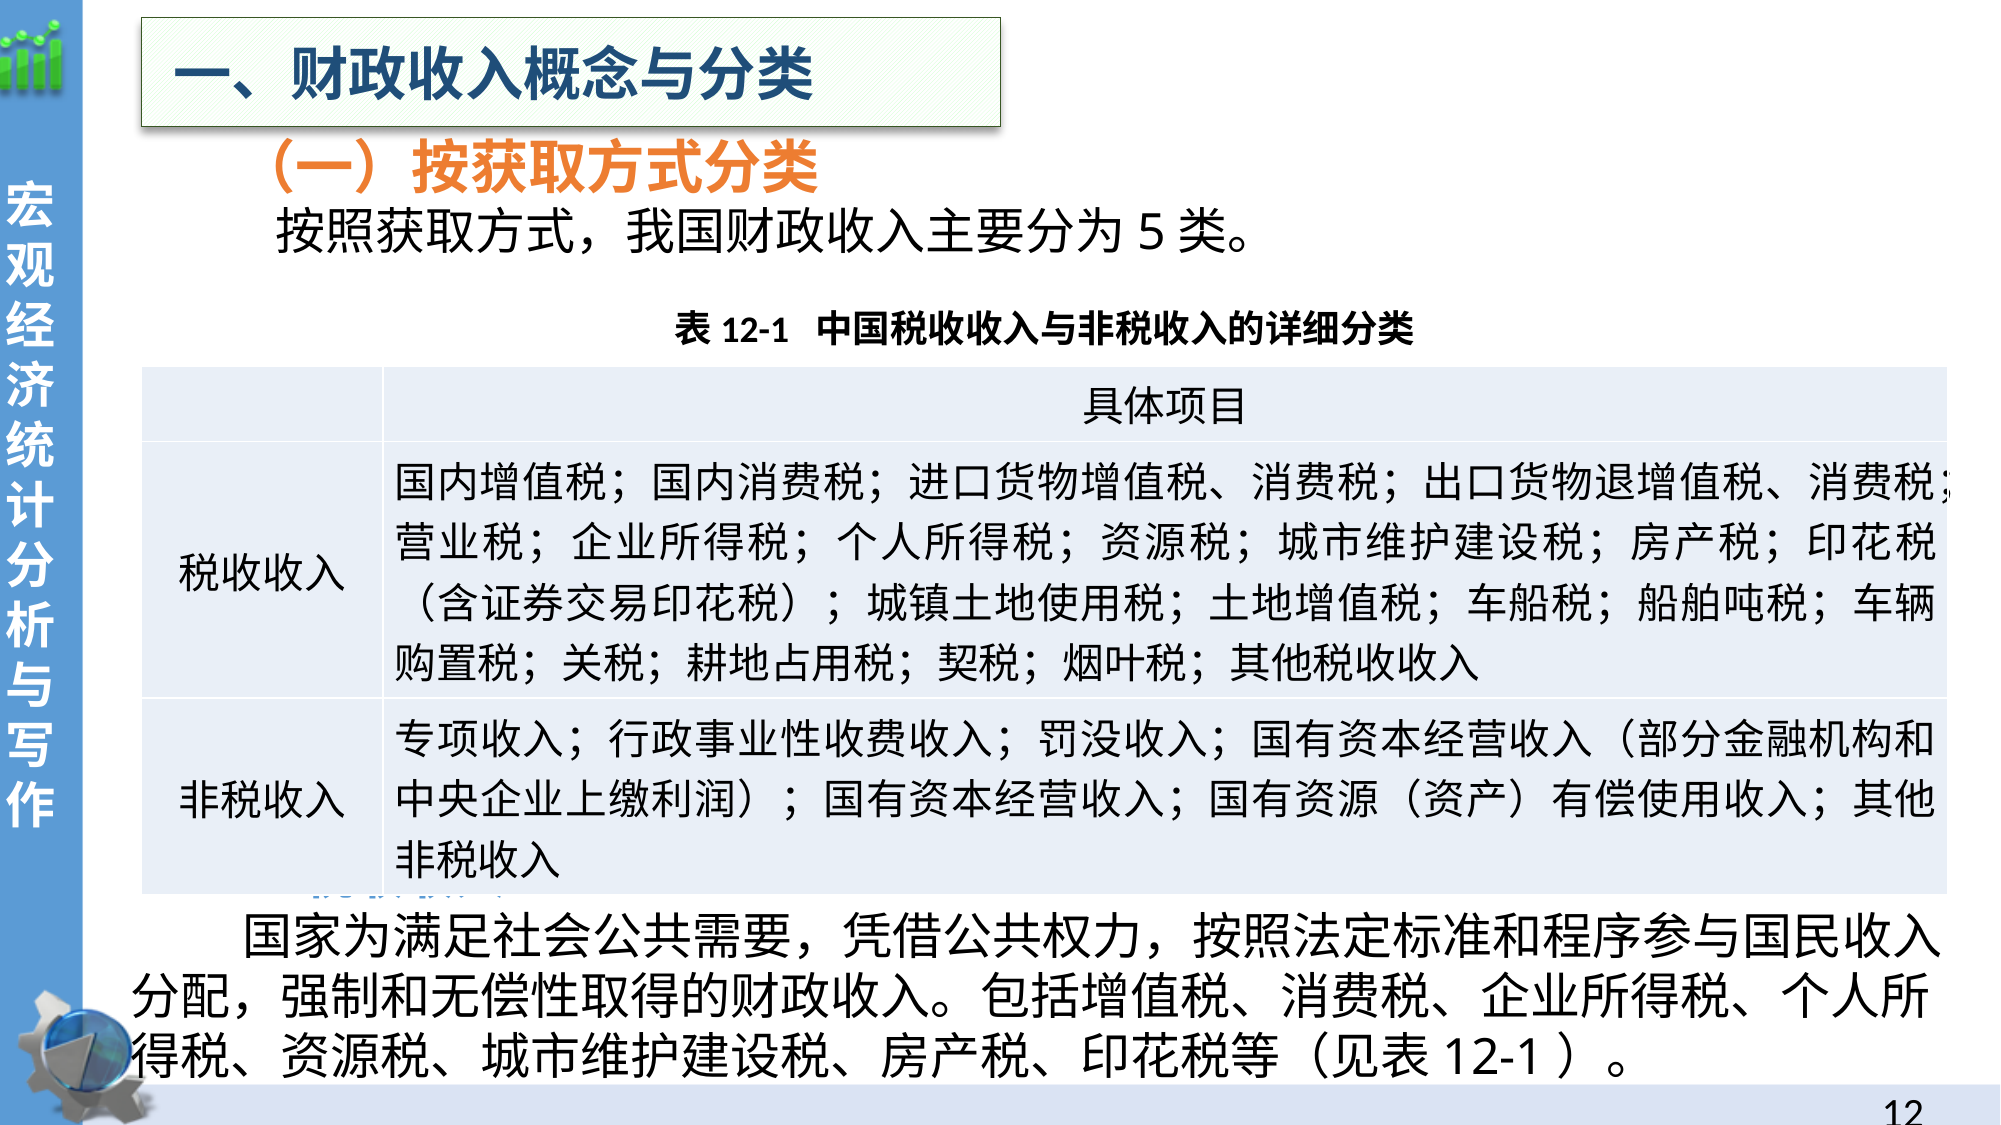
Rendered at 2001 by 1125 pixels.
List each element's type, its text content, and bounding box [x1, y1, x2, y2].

table_cell 专项收入；行政事业性收费收入；罚没收入；国有资本经营收入（部分金融机构和中央企业上缴利润）；国有资本经营收入；国有资源（资产）有偿使用收入；其他非税收入 [384, 699, 1947, 894]
table_cell 国内增值税；国内消费税；进口货物增值税、消费税；出口货物退增值税、消费税；营业税；企业所得税；个人所得税；资源税；城市维护建设税；房产税；印花税（含证券交易印花税）；城镇土地使用税；土地增值税；车船税；船舶吨税；车辆购置税；关税；耕地占用税；契税；烟叶税；其他税收收入 [384, 442, 1947, 697]
picture [0, 0, 2001, 1125]
table_cell 非税收入 [142, 699, 382, 894]
text_box 11 [1786, 1085, 1940, 1125]
table_header 具体项目 [384, 367, 1947, 441]
text_box （一）按获取方式分类 按照获取方式，我国财政收入主要分为5类。 表12-1 中国税收收入与非税收入的详细分类 1.税收收入 国家为满足社会公共需要，凭借公共权力，按照法定标准和程序参与国民收入分配，强制和无偿性取得的财政收入。包括增值税、消费税、企业所得税、个人所得税、资源税、城市维护建设税、房产税、印花税等（见表12-1）。 [115, 113, 1974, 1111]
text_box 一、财政收入概念与分类 [141, 17, 1000, 127]
table_cell 税收收入 [142, 442, 382, 697]
table_header [142, 367, 382, 441]
